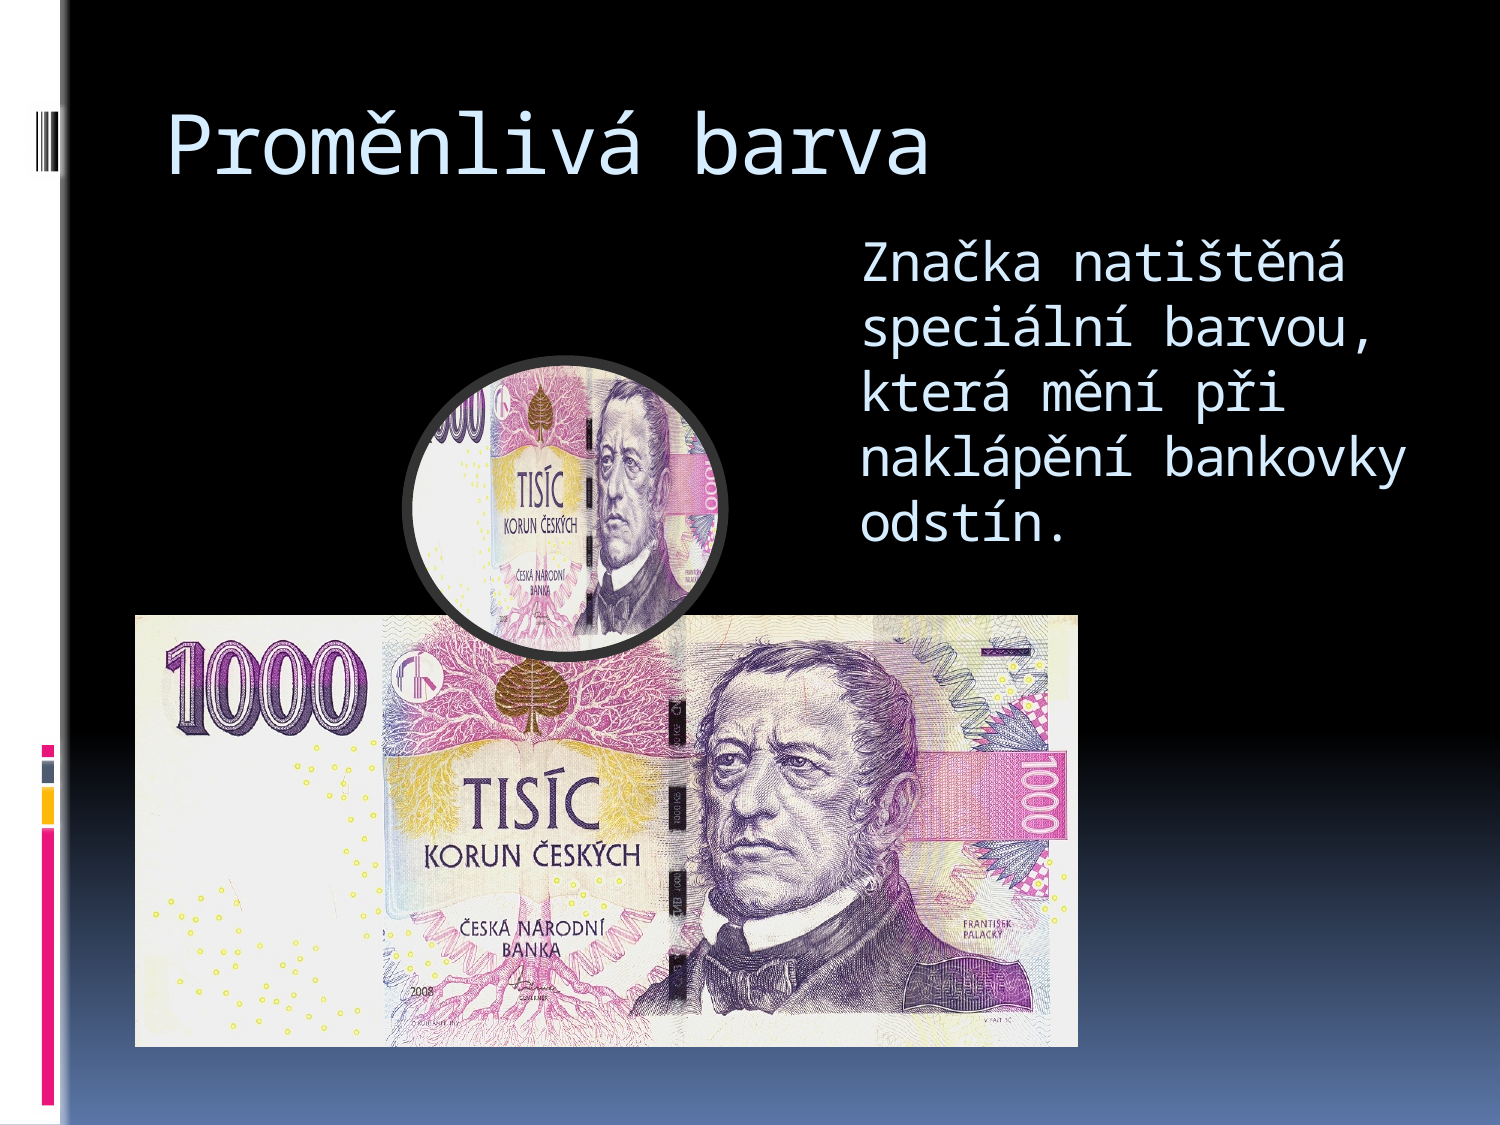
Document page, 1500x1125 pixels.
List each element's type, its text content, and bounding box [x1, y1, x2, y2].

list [135, 615, 1079, 1048]
text_box Značka natištěná speciální barvou, která mění při naklápění bankovky odstín. [844, 219, 1424, 587]
picture [406, 359, 724, 658]
title Proměnlivá barva [150, 83, 1425, 234]
